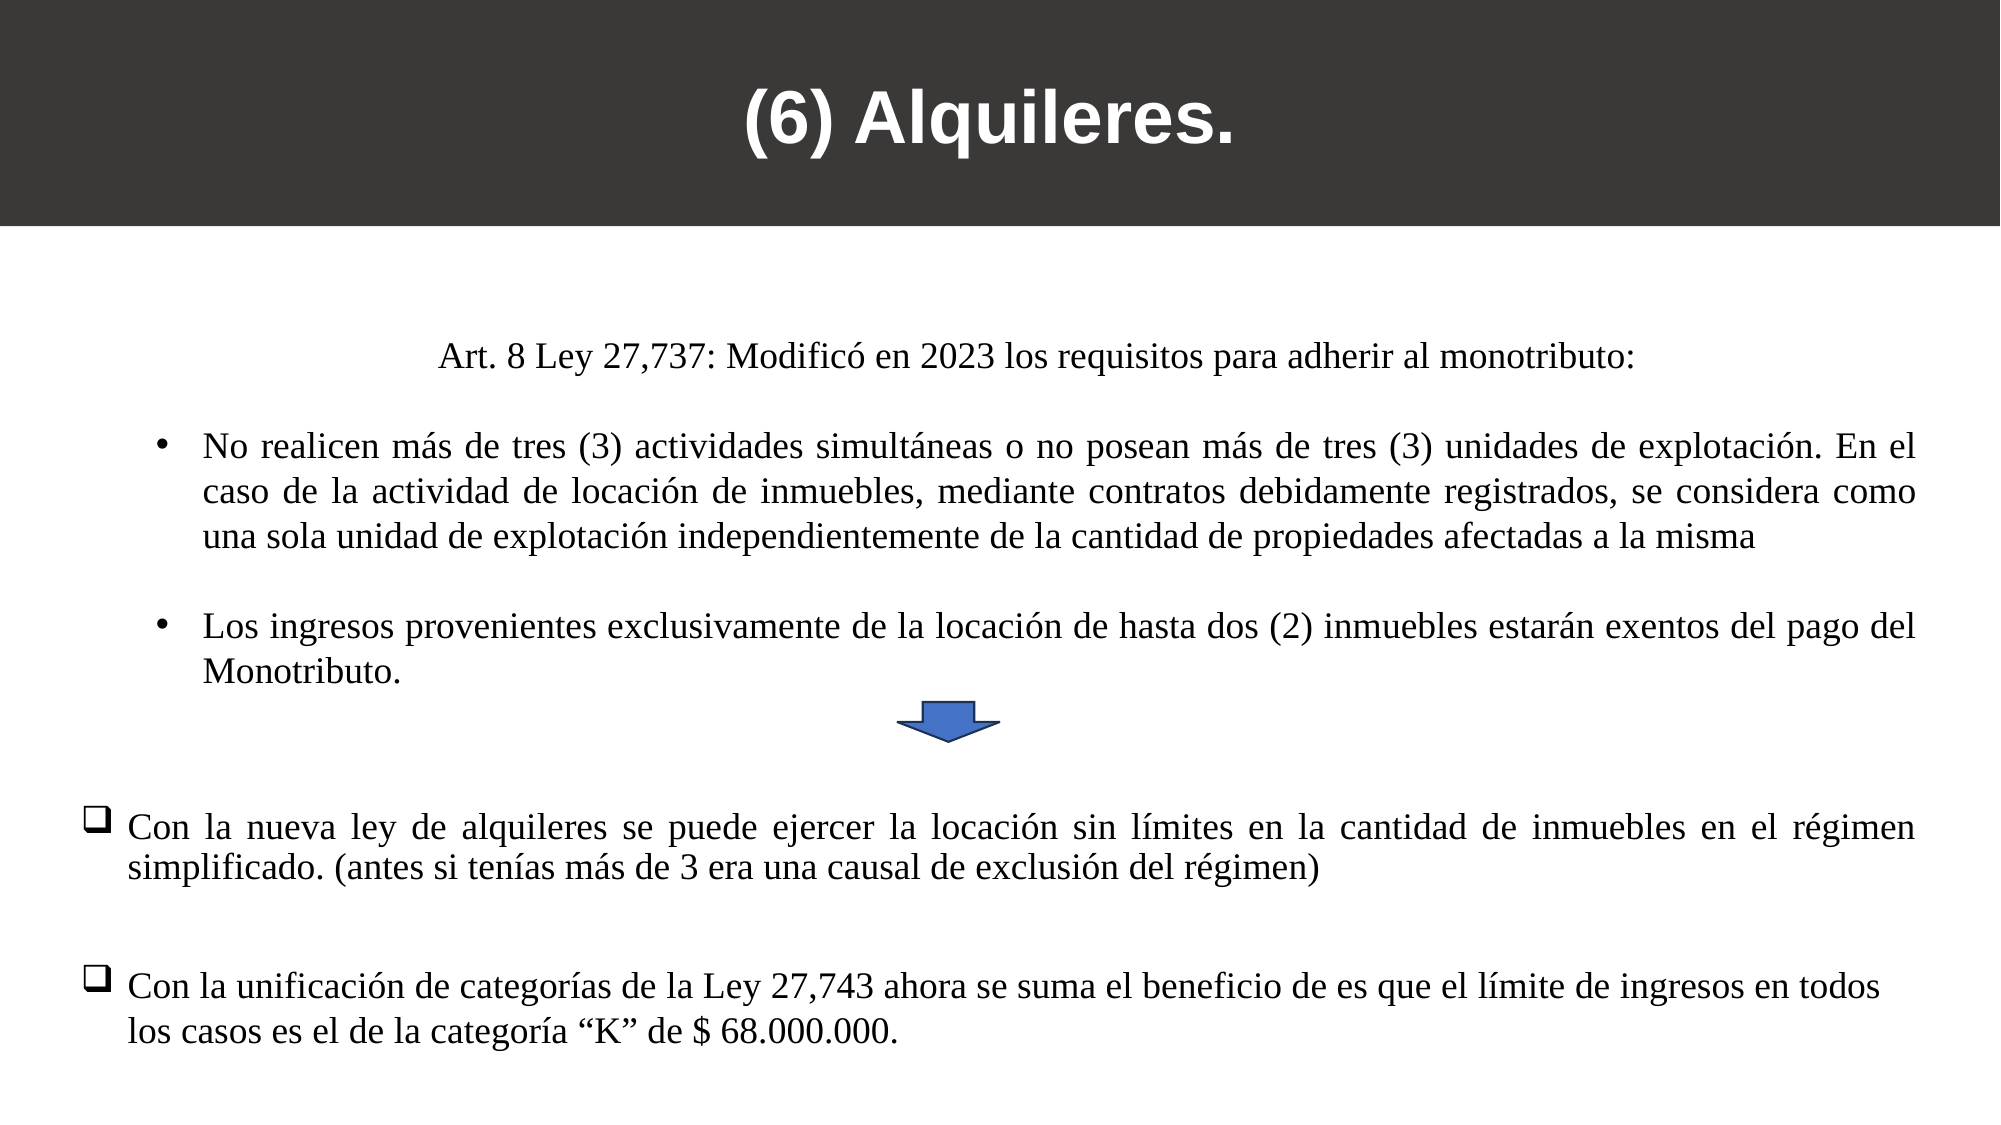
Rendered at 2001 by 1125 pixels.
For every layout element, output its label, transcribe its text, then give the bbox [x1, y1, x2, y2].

text_box Con la nueva ley de alquileres se puede ejercer la locación sin límites en la cantidad de inmuebles en el régimen simplificado. (antes si tenías más de 3 era una causal de exclusión del régimen) [66, 799, 1934, 895]
text_box Art. 8 Ley 27,737: Modificó en 2023 los requisitos para adherir al monotributo: No realicen más de tres (3) actividades simultáneas o no posean más de tres (3) unidades de explotación. En el caso de la actividad de locación de inmuebles, mediante contratos debidamente registrados, se considera como una sola unidad de explotación independientemente de la cantidad de propiedades afectadas a la misma Los ingresos provenientes exclusivamente de la locación de hasta dos (2) inmuebles estarán exentos del pago del Monotributo. [66, 323, 1934, 698]
text_box Con la unificación de categorías de la Ley 27,743 ahora se suma el beneficio de es que el límite de ingresos en todos los casos es el de la categoría “K” de $ 68.000.000. [66, 953, 1934, 1059]
text_box (6) Alquileres. [0, 0, 2000, 227]
text_box [896, 700, 1001, 743]
